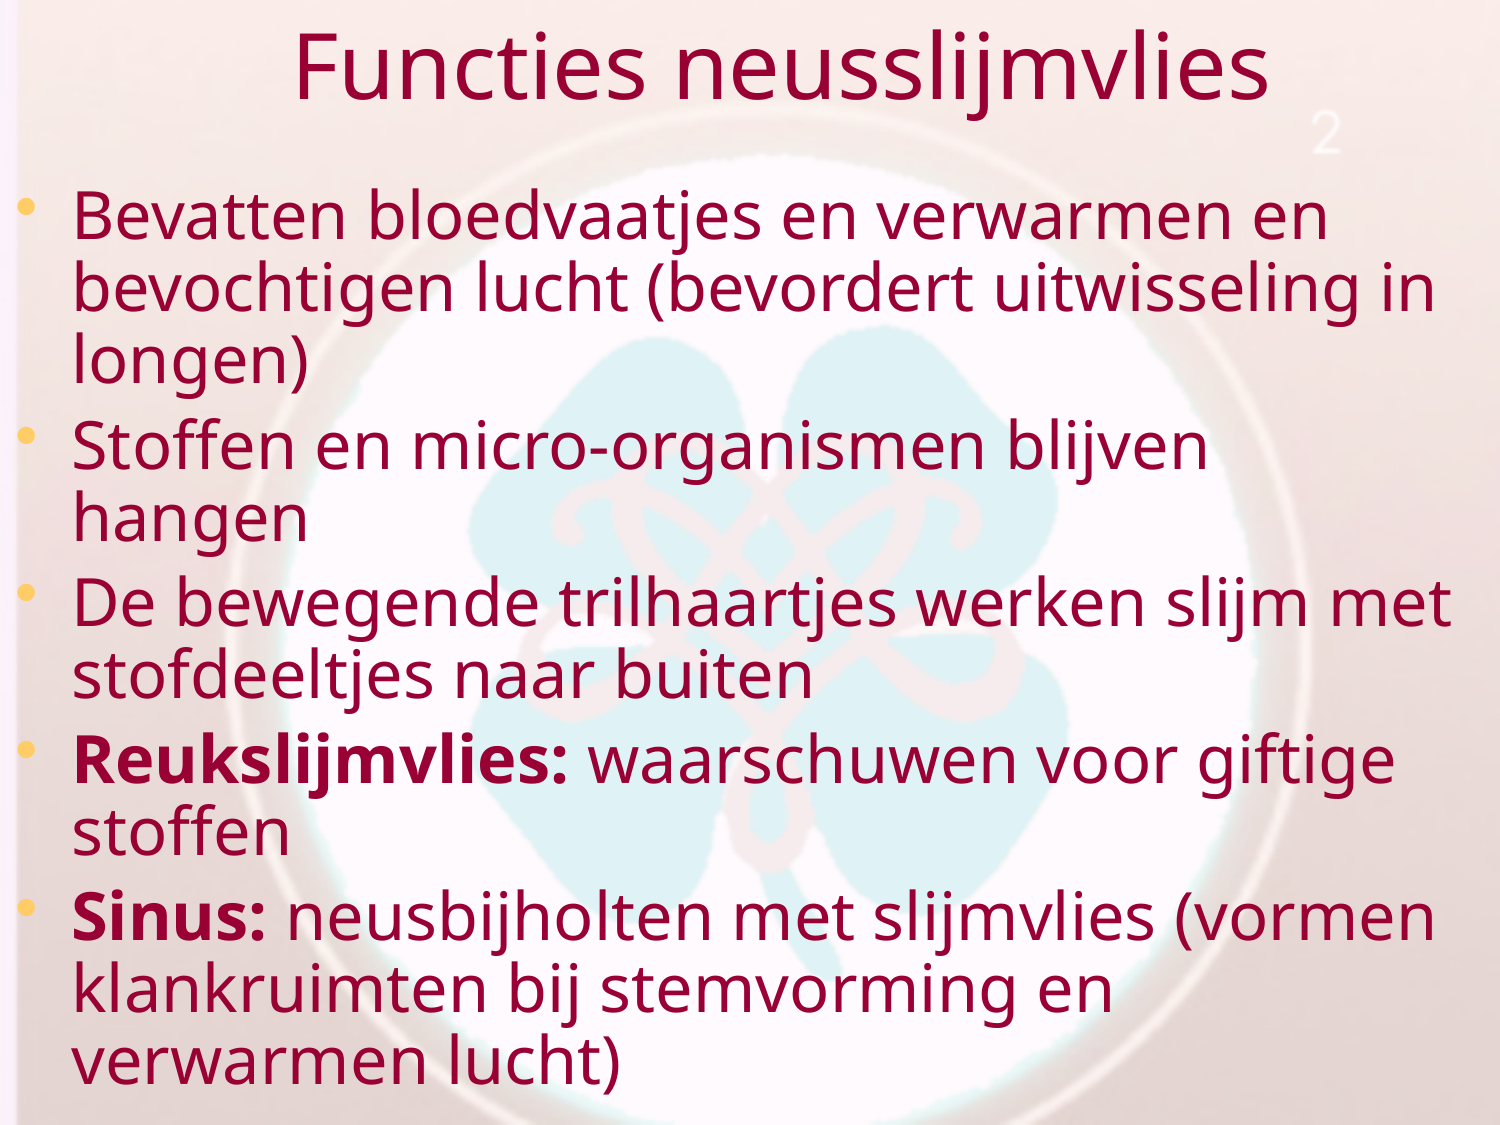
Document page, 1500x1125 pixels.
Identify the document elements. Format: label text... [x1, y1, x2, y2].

title Functies neusslijmvlies [112, 0, 1452, 125]
list Bevatten bloedvaatjes en verwarmen en bevochtigen lucht (bevordert uitwisseling in longen) Stoffen en micro-organismen blijven hangen De bewegende trilhaartjes werken slijm met stofdeeltjes naar buiten Reukslijmvlies: waarschuwen voor giftige stoffen Sinus: neusbijholten met slijmvlies (vormen klankruimten bij stemvorming en verwarmen lucht) [0, 174, 1481, 1125]
picture [0, 0, 1500, 1125]
